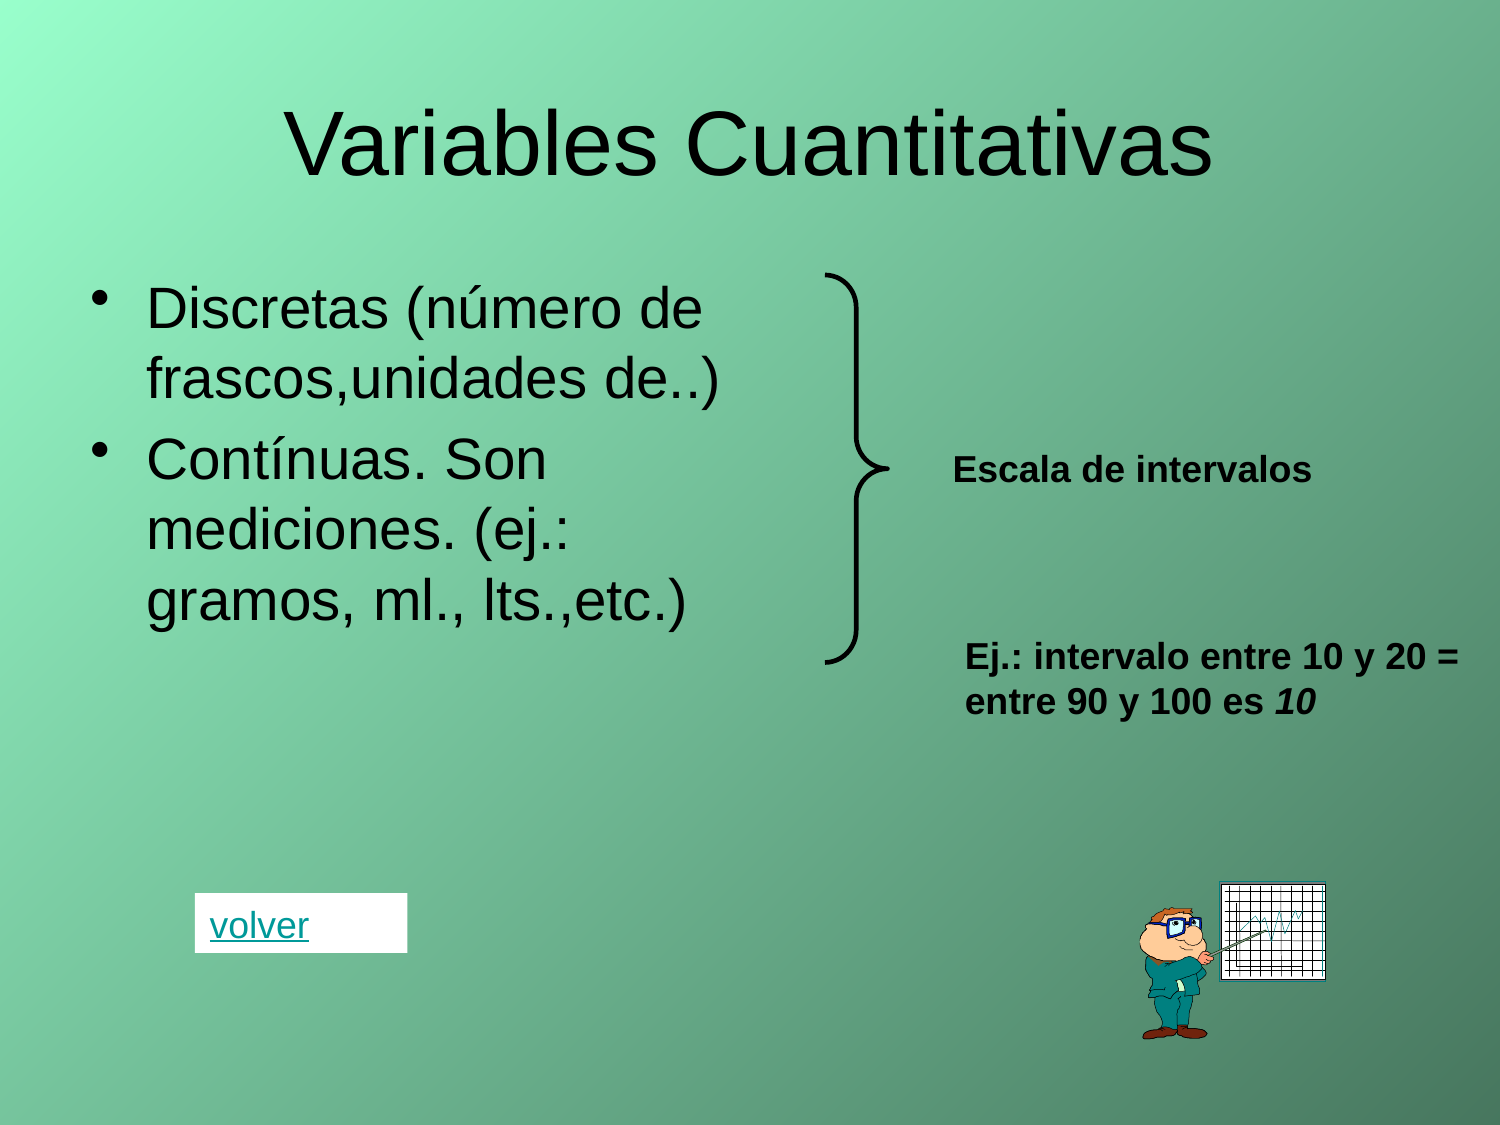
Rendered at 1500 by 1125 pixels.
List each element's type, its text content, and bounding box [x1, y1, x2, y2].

list Discretas (número de frascos,unidades de..) Contínuas. Son mediciones. (ej.: gramos, ml., lts.,etc.) [74, 262, 738, 1006]
text_box Ej.: intervalo entre 10 y 20 = entre 90 y 100 es 10 [950, 624, 1475, 730]
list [1139, 881, 1327, 1040]
text_box [824, 274, 888, 663]
text_box Escala de intervalos [937, 437, 1328, 498]
text_box volver [194, 893, 408, 953]
title Variables Cuantitativas [74, 44, 1426, 233]
